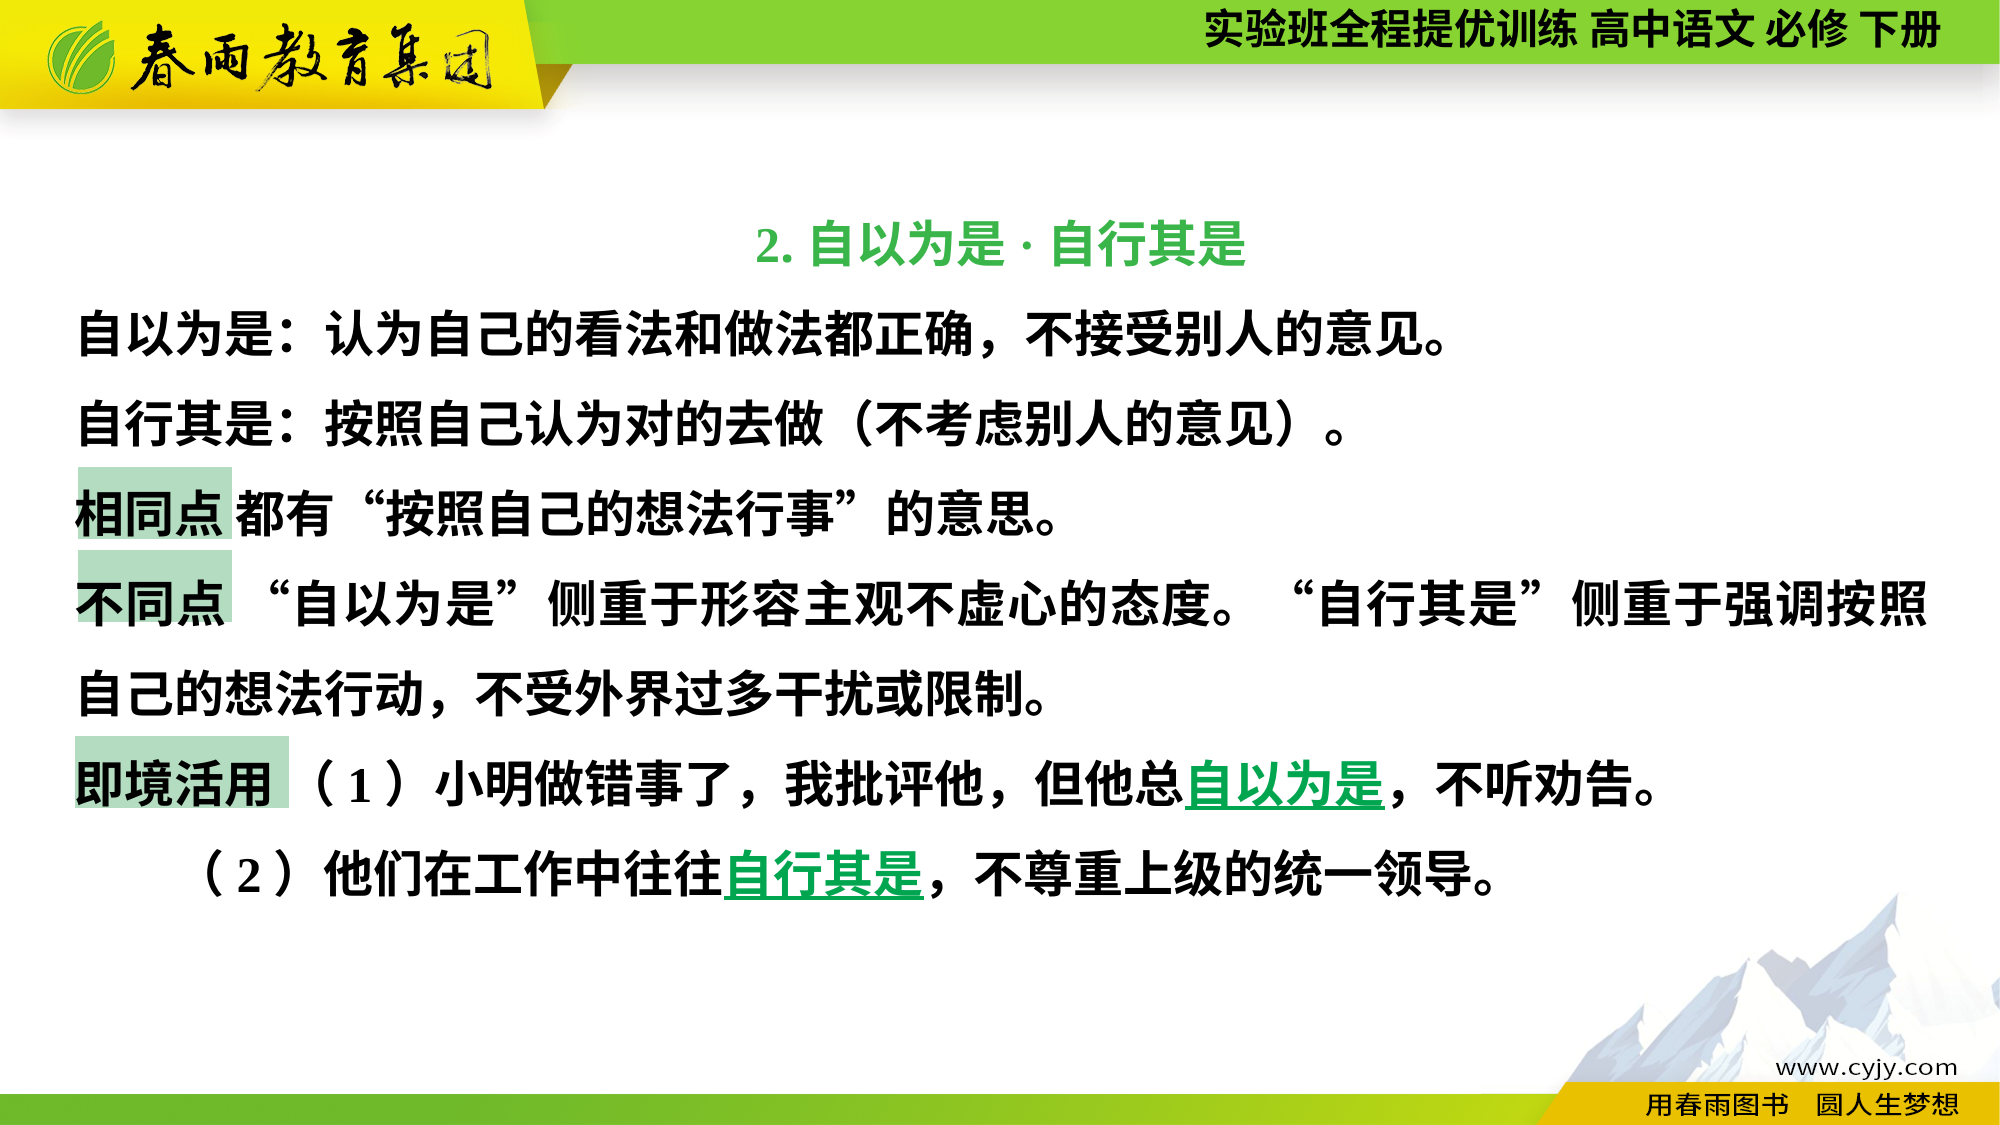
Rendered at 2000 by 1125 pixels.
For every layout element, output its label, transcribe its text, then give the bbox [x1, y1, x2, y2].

picture [0, 0, 2000, 1125]
list 2.自以为是·自行其是 自以为是：认为自己的看法和做法都正确，不接受别人的意见。 自行其是：按照自己认为对的去做（不考虑别人的意见）。 相同点 都有“按照自己的想法行事”的意思。 不同点 “自以为是”侧重于形容主观不虚心的态度。“自行其是”侧重于强调按照自己的想法行动，不受外界过多干扰或限制。 即境活用 （1）小明做错事了，我批评他，但他总自以为是，不听劝告。 （2）他们在工作中往往自行其是，不尊重上级的统一领导。 [59, 174, 1944, 917]
